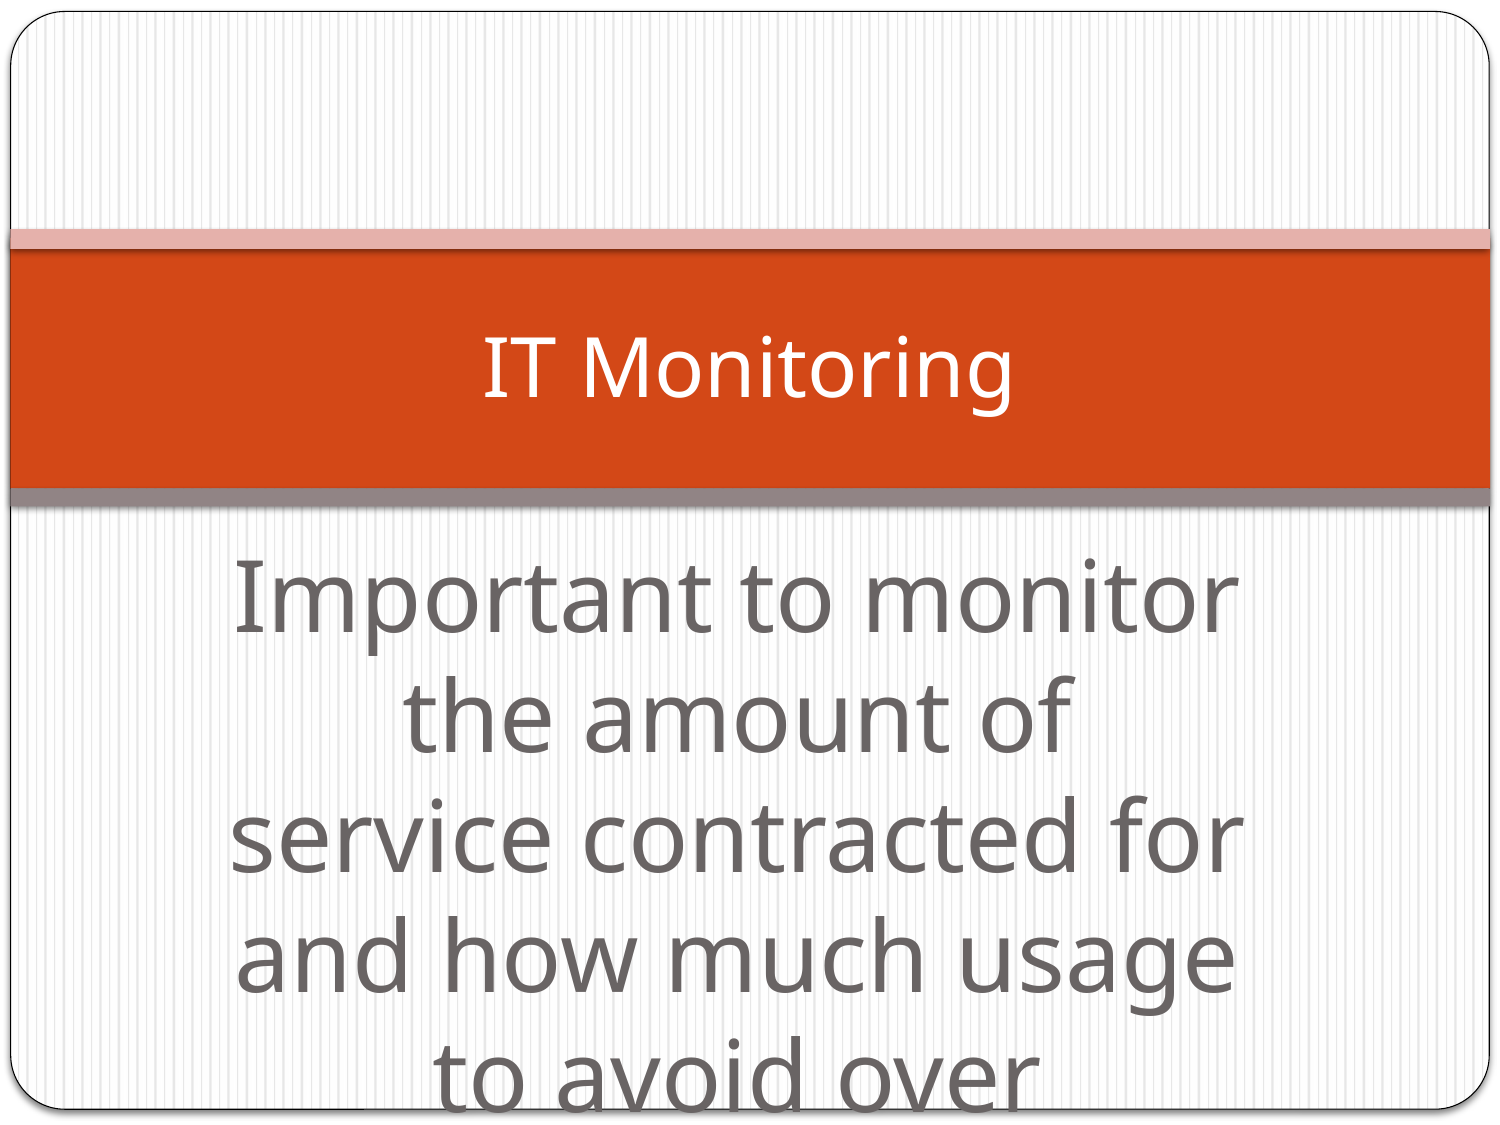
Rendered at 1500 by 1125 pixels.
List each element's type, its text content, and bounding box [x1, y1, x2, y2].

title IT Monitoring [75, 247, 1425, 489]
subtitle Important to monitor the amount of service contracted for and how much usage to avoid over spending [212, 525, 1263, 788]
